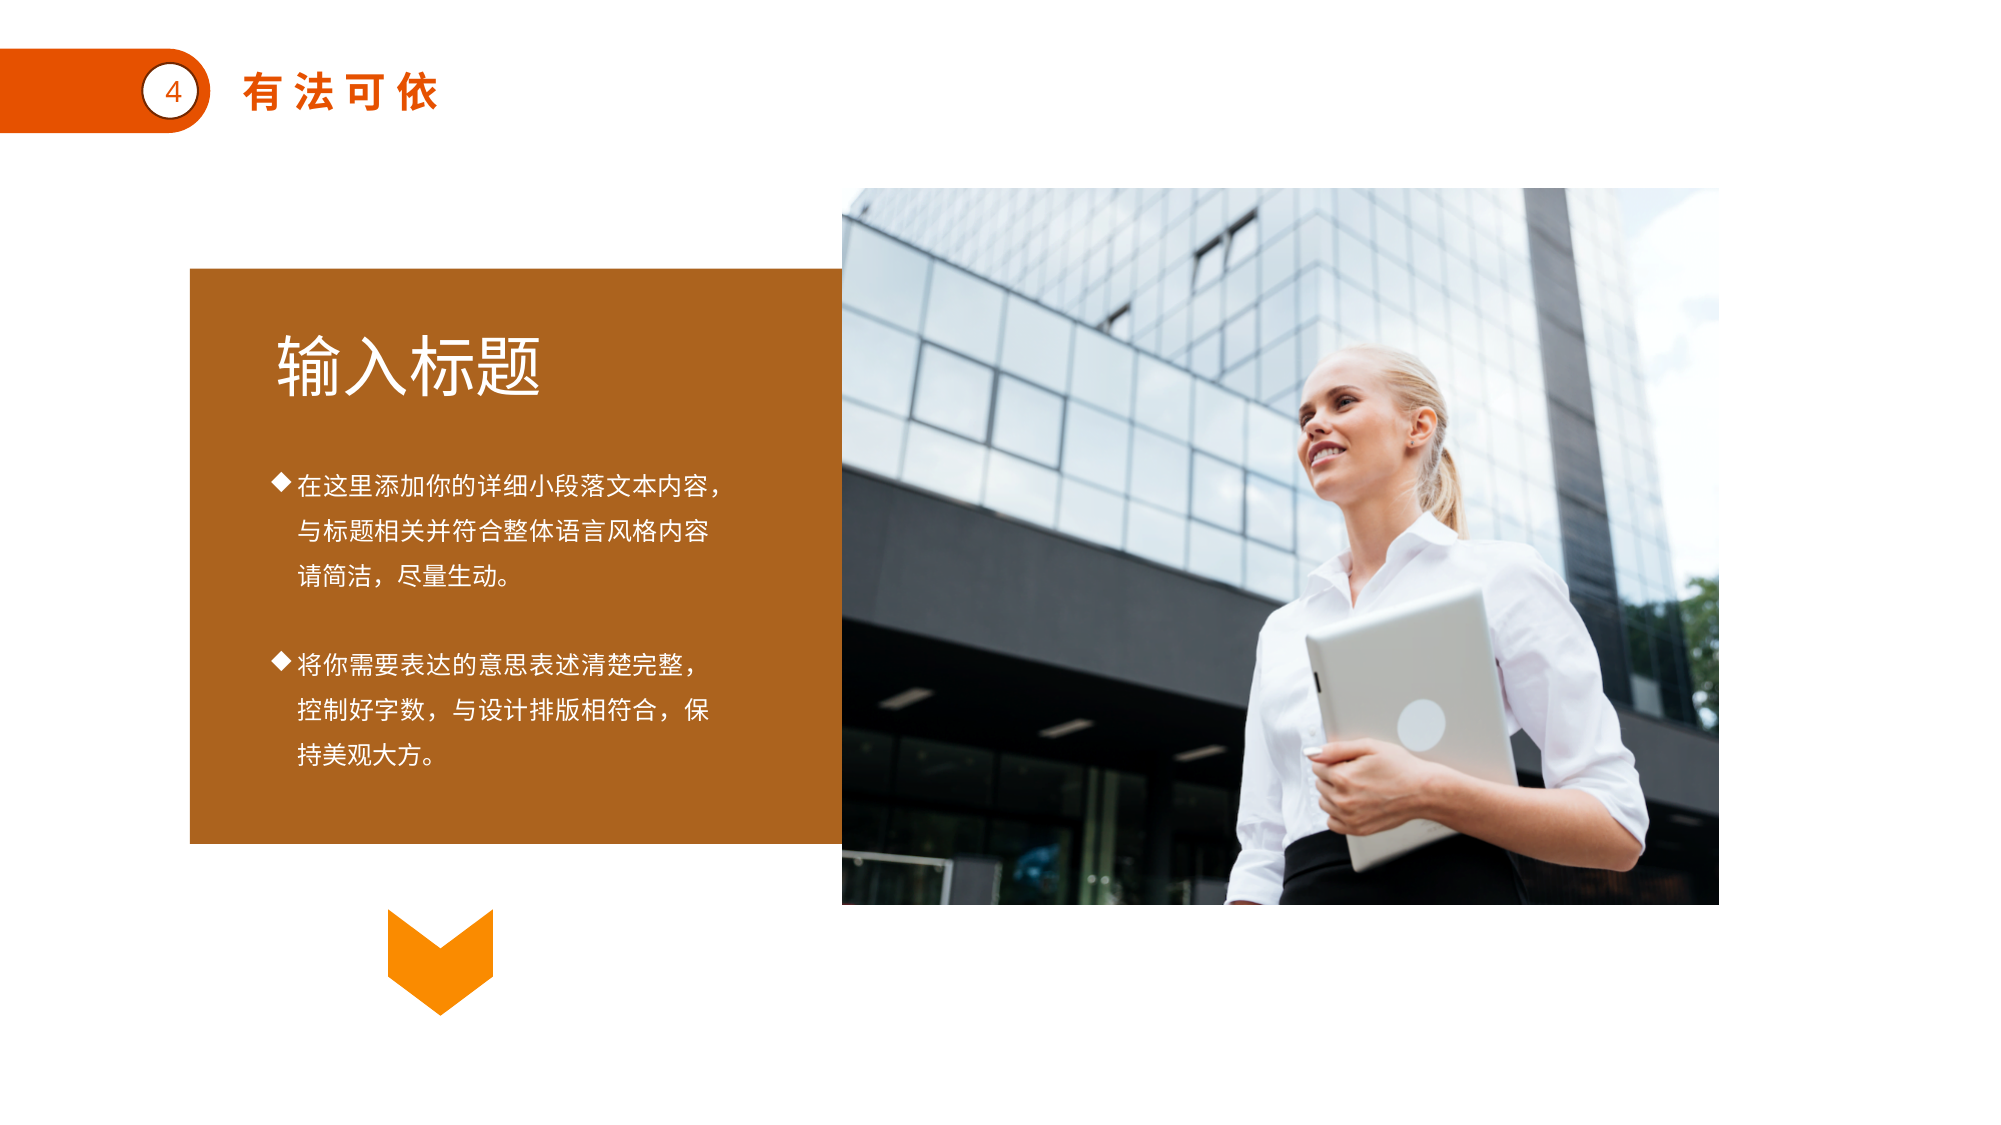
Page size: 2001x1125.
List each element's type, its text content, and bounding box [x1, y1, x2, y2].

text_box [387, 910, 494, 1015]
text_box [0, 48, 535, 134]
picture [842, 188, 1719, 905]
text_box [189, 267, 842, 845]
text_box 在这里添加你的详细小段落文本内容，与标题相关并符合整体语言风格内容请简洁，尽量生动。 将你需要表达的意思表述清楚完整，控制好字数，与设计排版相符合，保持美观大方。 [254, 447, 725, 777]
text_box 输入标题 [260, 317, 619, 413]
